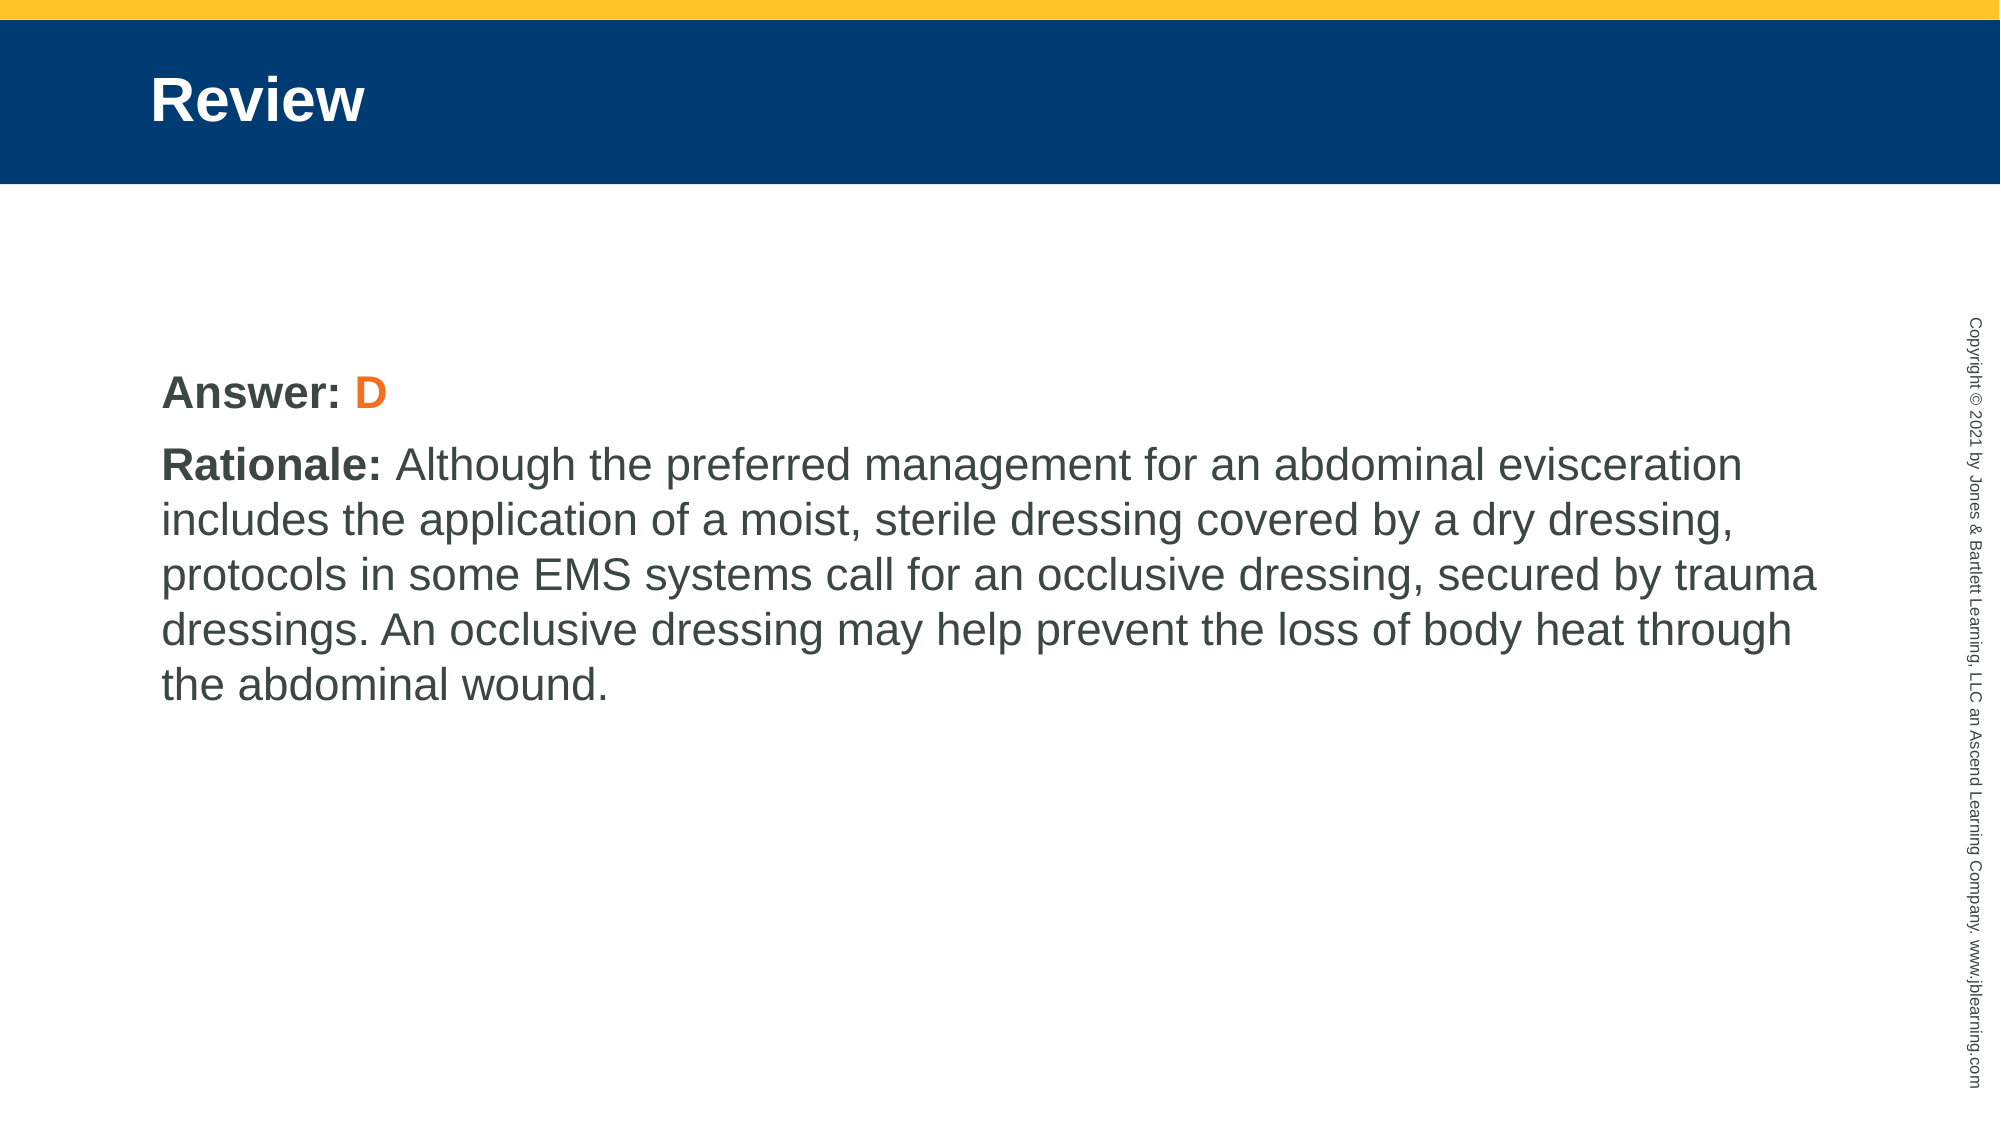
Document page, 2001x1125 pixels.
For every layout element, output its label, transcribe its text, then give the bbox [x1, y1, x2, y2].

title Review [0, 19, 2000, 185]
list Answer: D Rationale: Although the preferred management for an abdominal evisceration includes the application of a moist, sterile dressing covered by a dry dressing, protocols in some EMS systems call for an occlusive dressing, secured by trauma dressings. An occlusive dressing may help prevent the loss of body heat through the abdominal wound. [146, 361, 1859, 1016]
